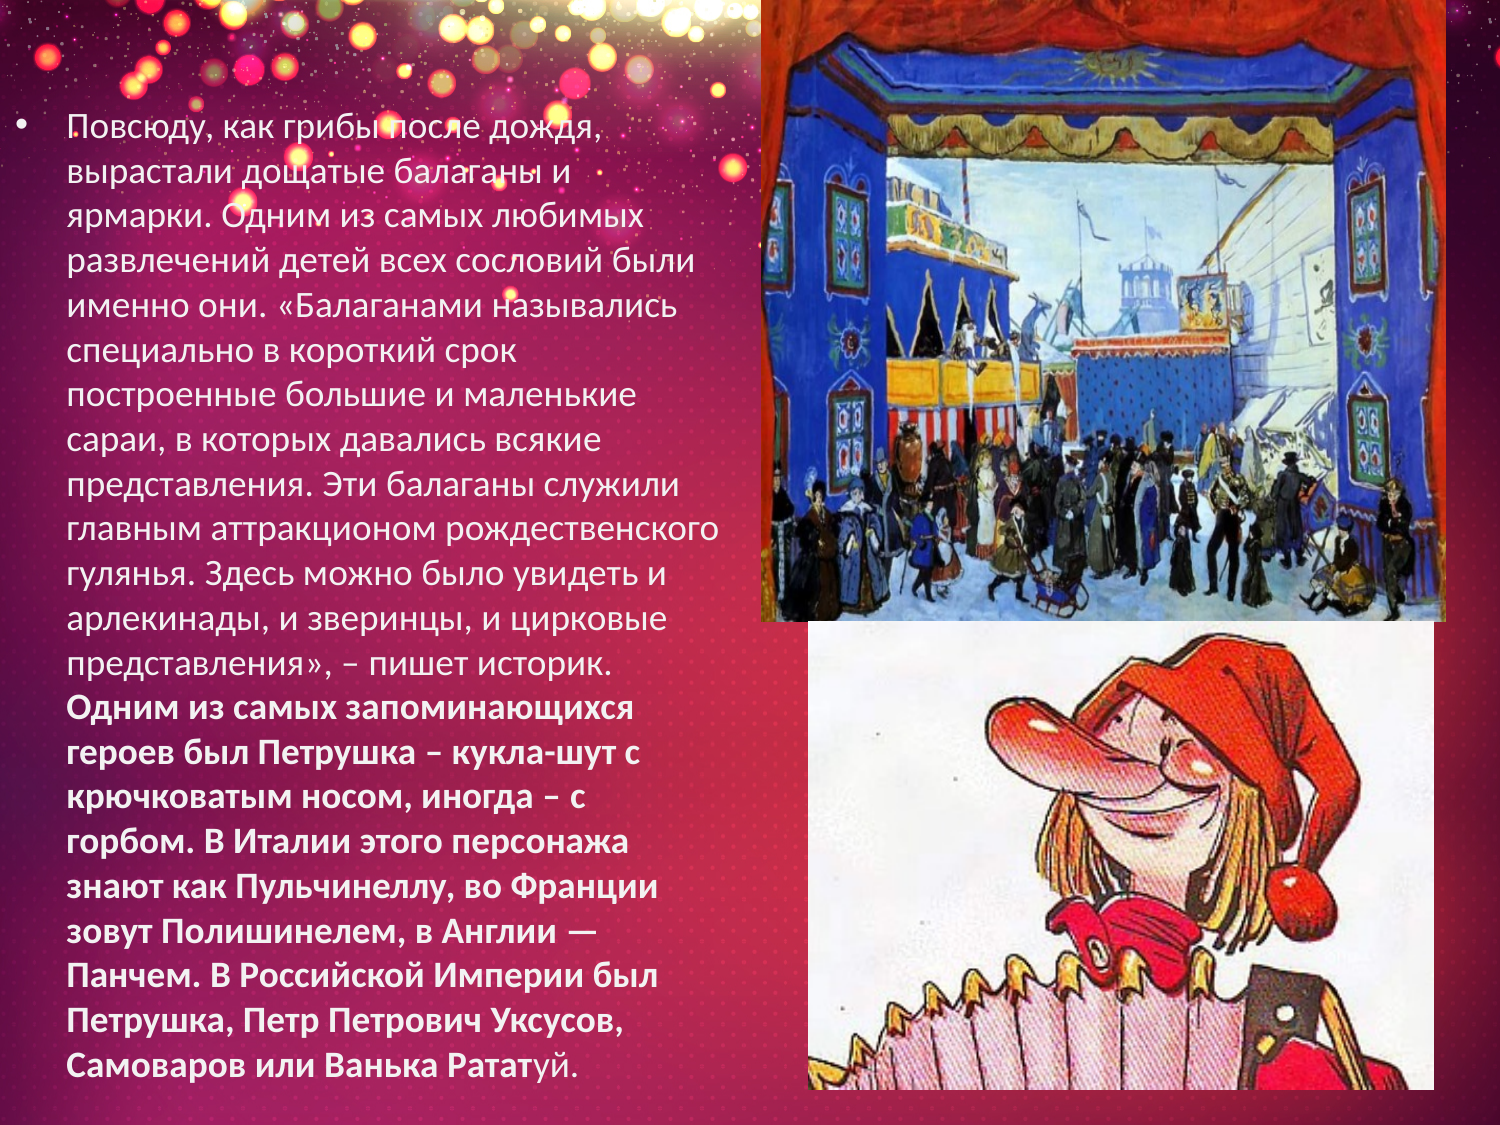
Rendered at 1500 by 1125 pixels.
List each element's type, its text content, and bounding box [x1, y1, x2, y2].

list Повсюду, как грибы после дождя, вырастали дощатые балаганы и ярмарки. Одним из самых любимых развлечений детей всех сословий были именно они. «Балаганами назывались специально в короткий срок построенные большие и маленькие сараи, в которых давались всякие представления. Эти балаганы служили главным аттракционом рождественского гулянья. Здесь можно было увидеть и арлекинады, и зверинцы, и цирковые представления», – пишет историк. Одним из самых запоминающихся героев был Петрушка – кукла-шут с крючковатым носом, иногда – с горбом. В Италии этого персонажа знают как Пульчинеллу, во Франции зовут Полишинелем, в Англии — Панчем. В Российской Империи был Петрушка, Петр Петрович Уксусов, Самоваров или Ванька Рататуй. [0, 93, 738, 1125]
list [808, 620, 1434, 1091]
picture [0, 0, 1500, 1125]
